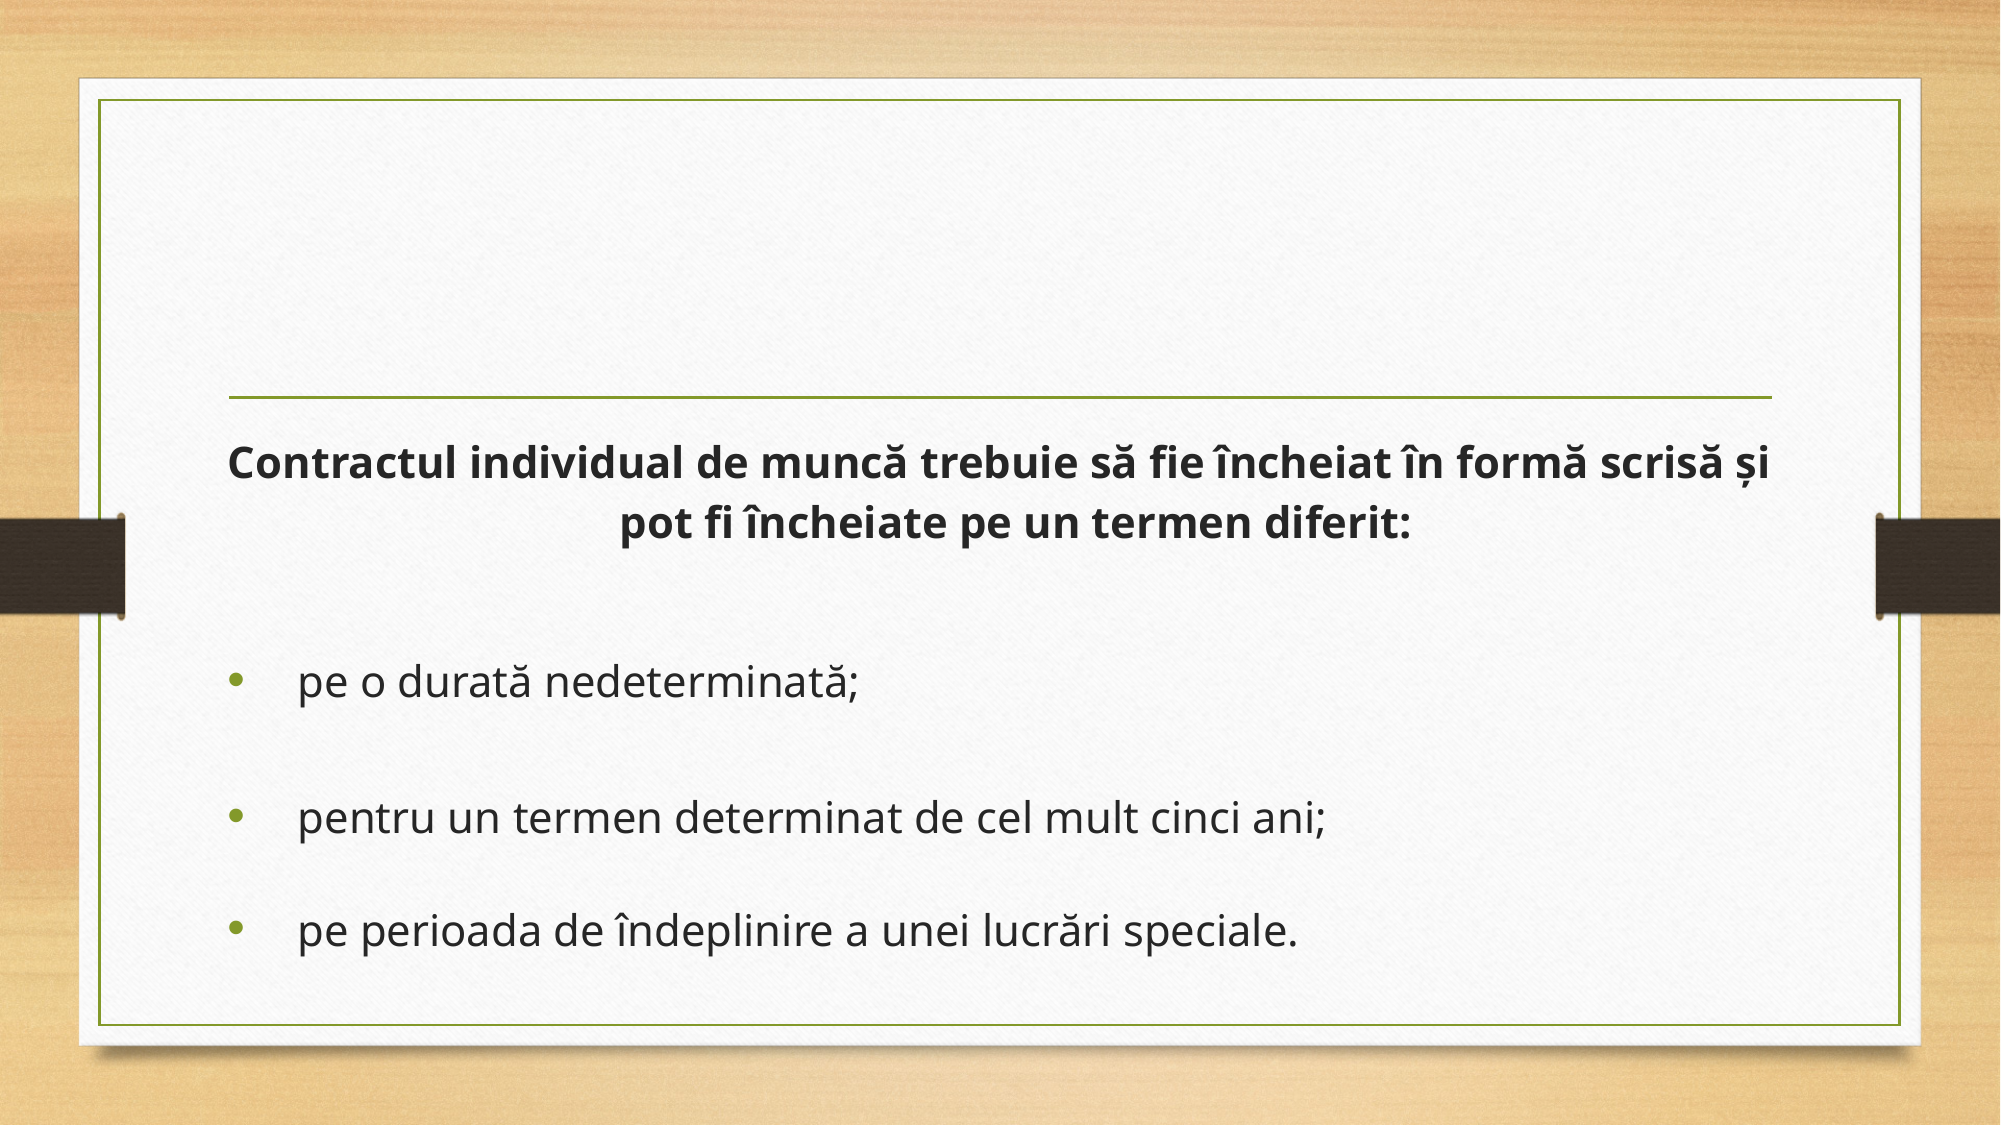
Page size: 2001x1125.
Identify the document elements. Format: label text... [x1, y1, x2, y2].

picture [0, 0, 2001, 1125]
list Contractul individual de muncă trebuie să fie încheiat în formă scrisă și pot fi încheiate pe un termen diferit: pe o durată nedeterminată; pentru un termen determinat de cel mult cinci ani; pe perioada de îndeplinire a unei lucrări speciale. [212, 419, 1788, 964]
